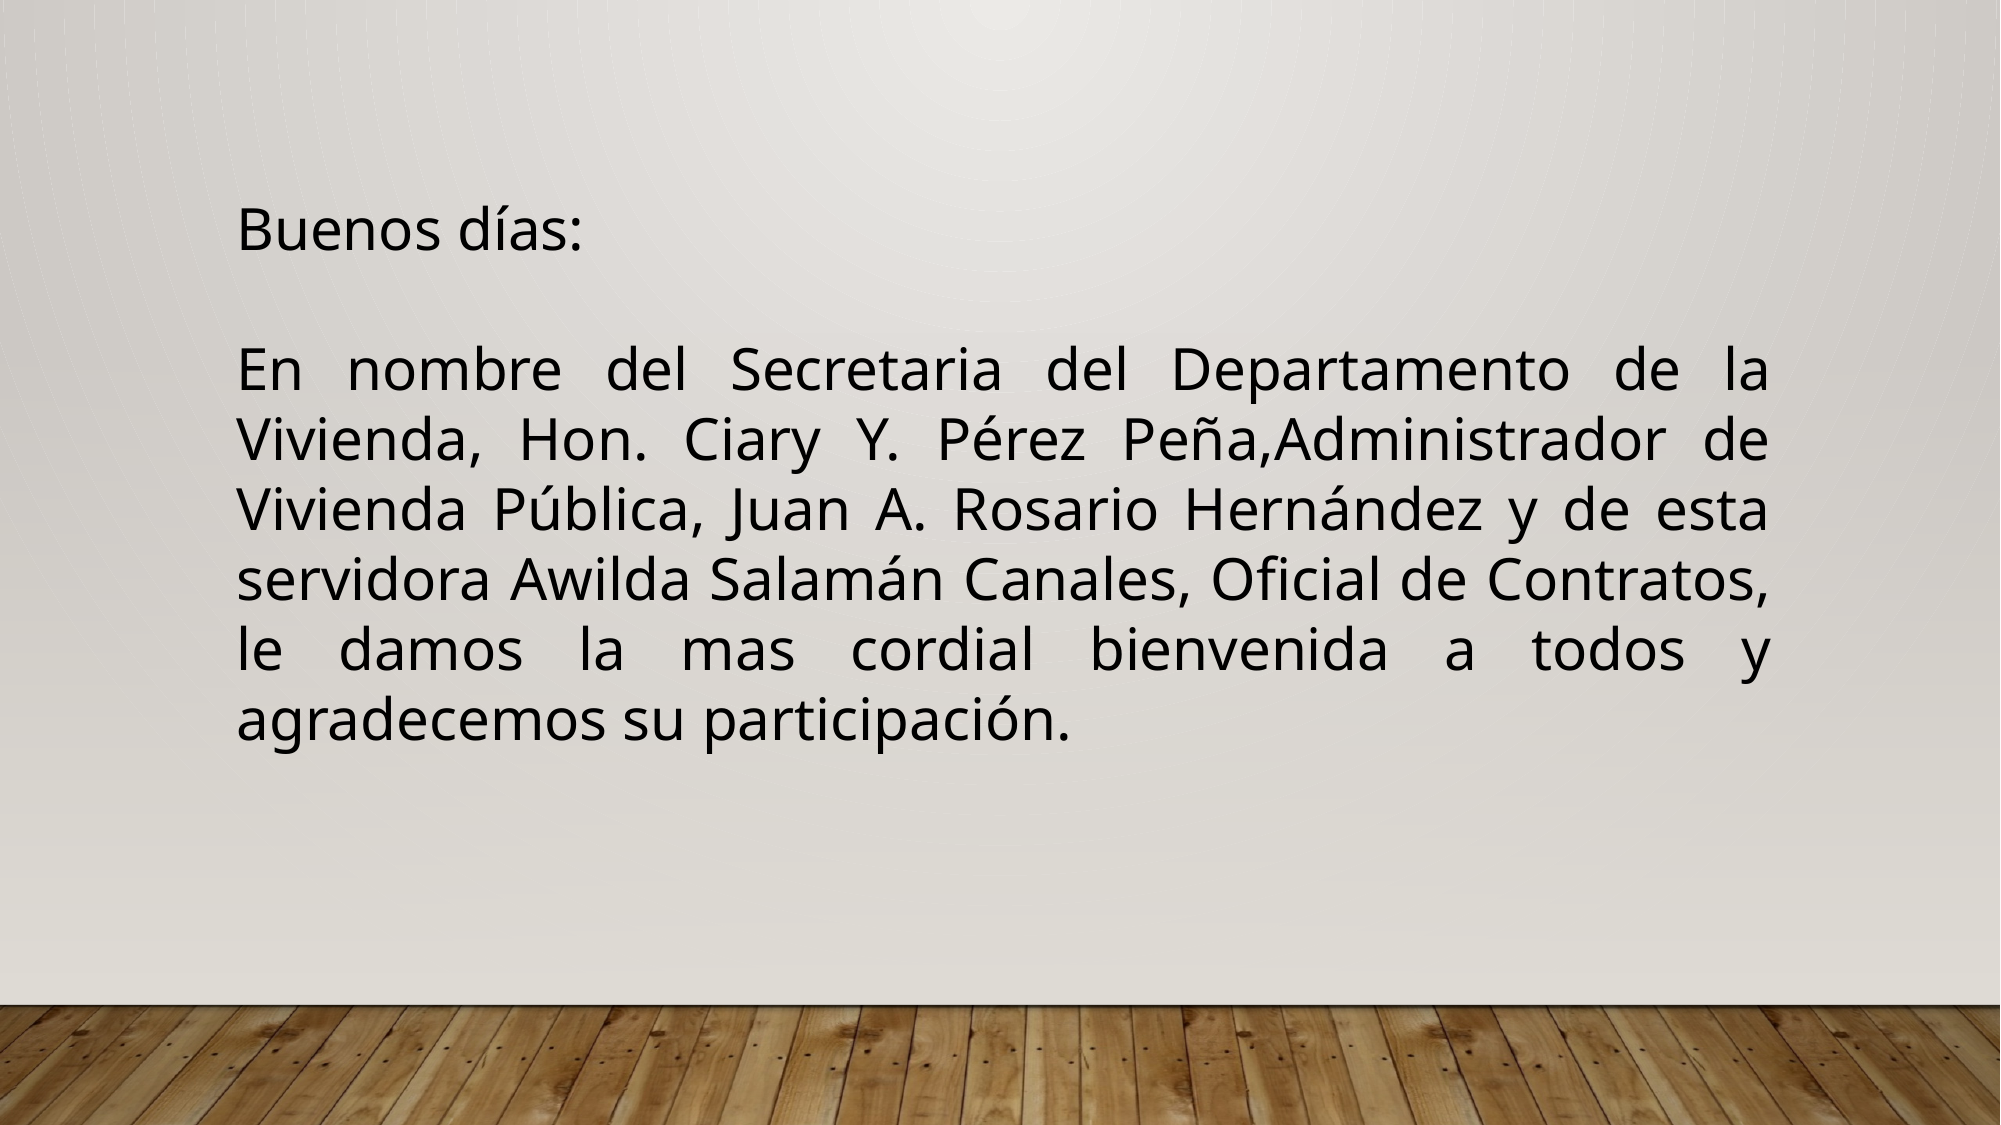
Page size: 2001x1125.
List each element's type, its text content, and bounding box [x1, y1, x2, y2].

picture [0, 1005, 2000, 1125]
text_box Buenos días: En nombre del Secretaria del Departamento de la Vivienda, Hon. Ciary Y. Pérez Peña,Administrador de Vivienda Pública, Juan A. Rosario Hernández y de esta servidora Awilda Salamán Canales, Oficial de Contratos, le damos la mas cordial bienvenida a todos y agradecemos su participación. [221, 184, 1786, 760]
